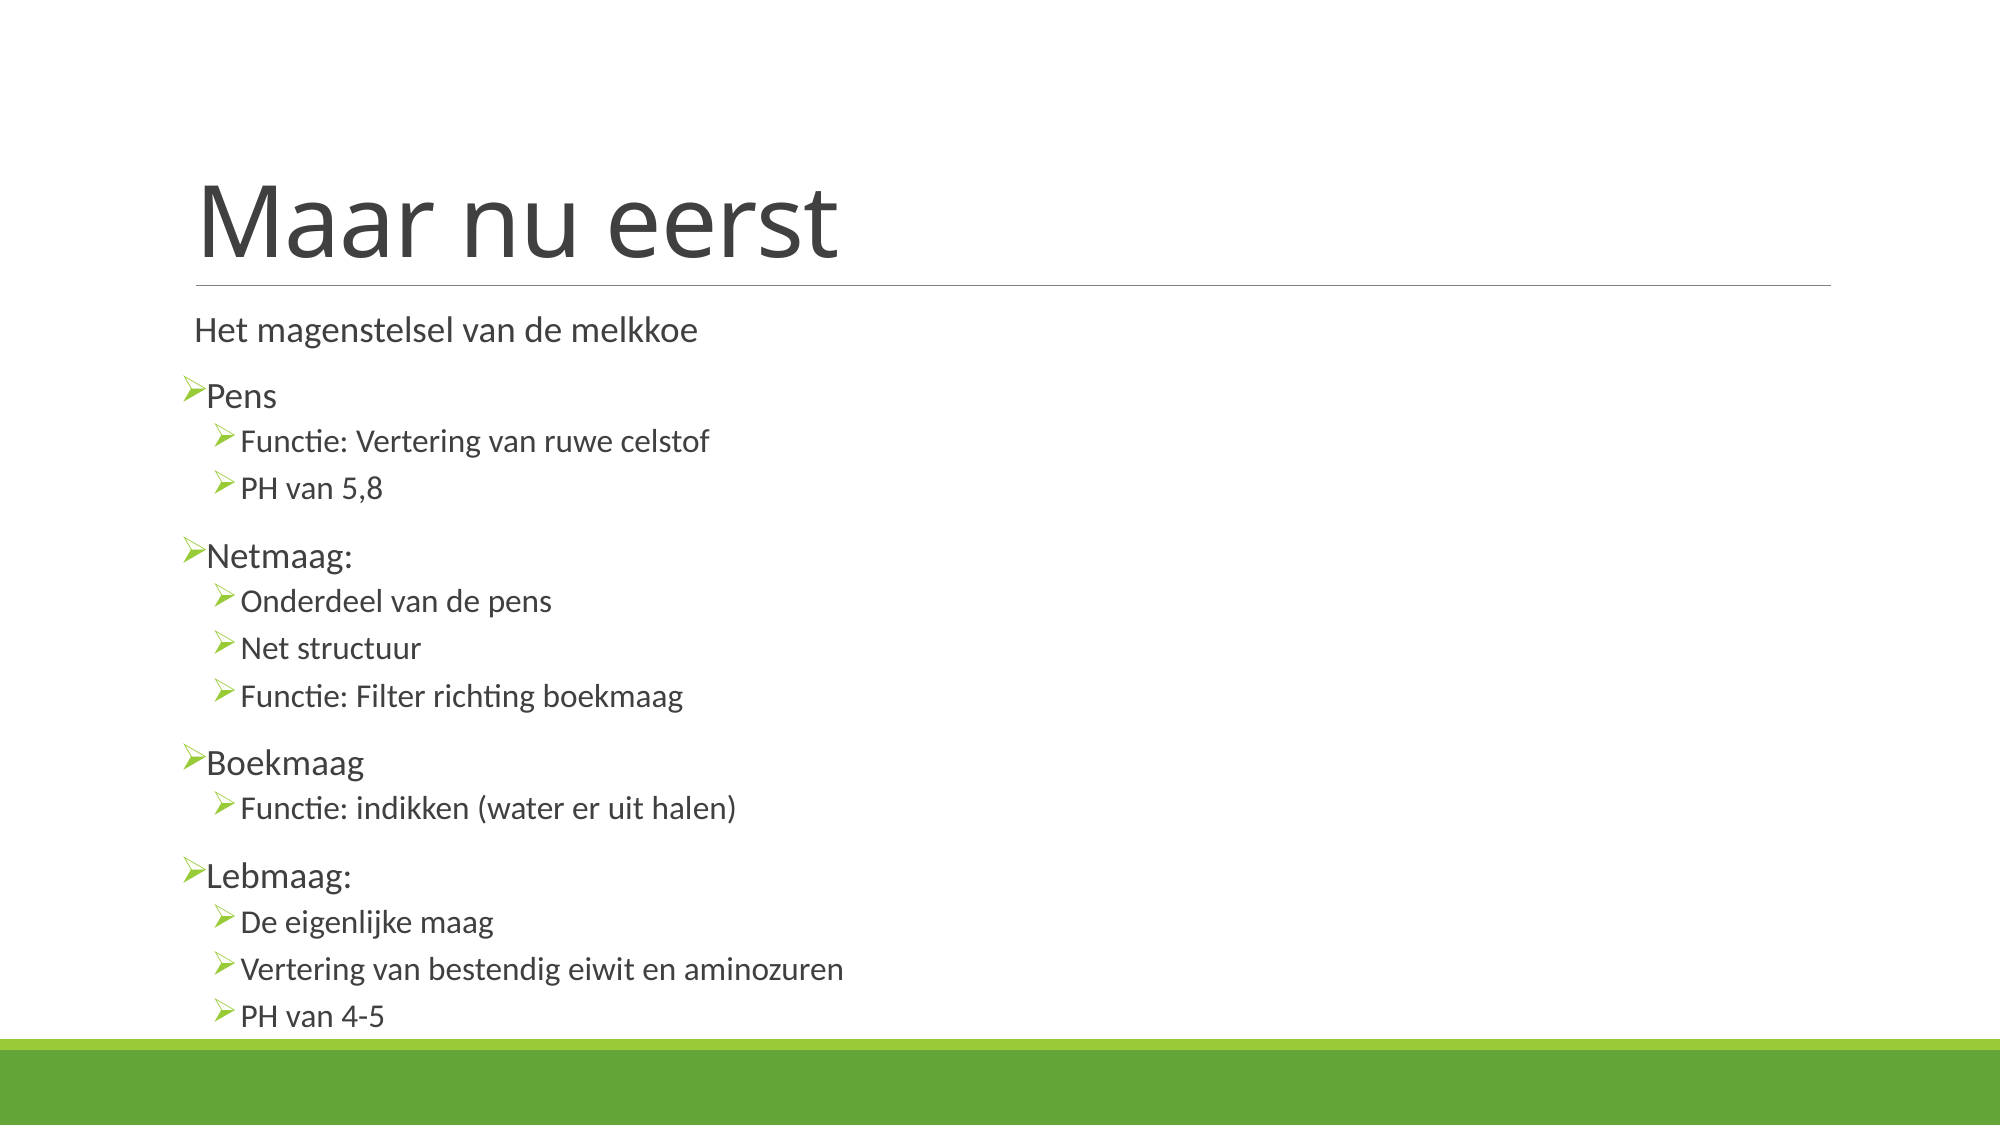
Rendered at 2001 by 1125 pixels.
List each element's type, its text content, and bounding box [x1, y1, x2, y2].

title Maar nu eerst [180, 47, 1830, 285]
list Het magenstelsel van de melkkoe Pens Functie: Vertering van ruwe celstof PH van 5,8 Netmaag: Onderdeel van de pens Net structuur Functie: Filter richting boekmaag Boekmaag Functie: indikken (water er uit halen) Lebmaag: De eigenlijke maag Vertering van bestendig eiwit en aminozuren PH van 4-5 [180, 302, 1830, 1043]
